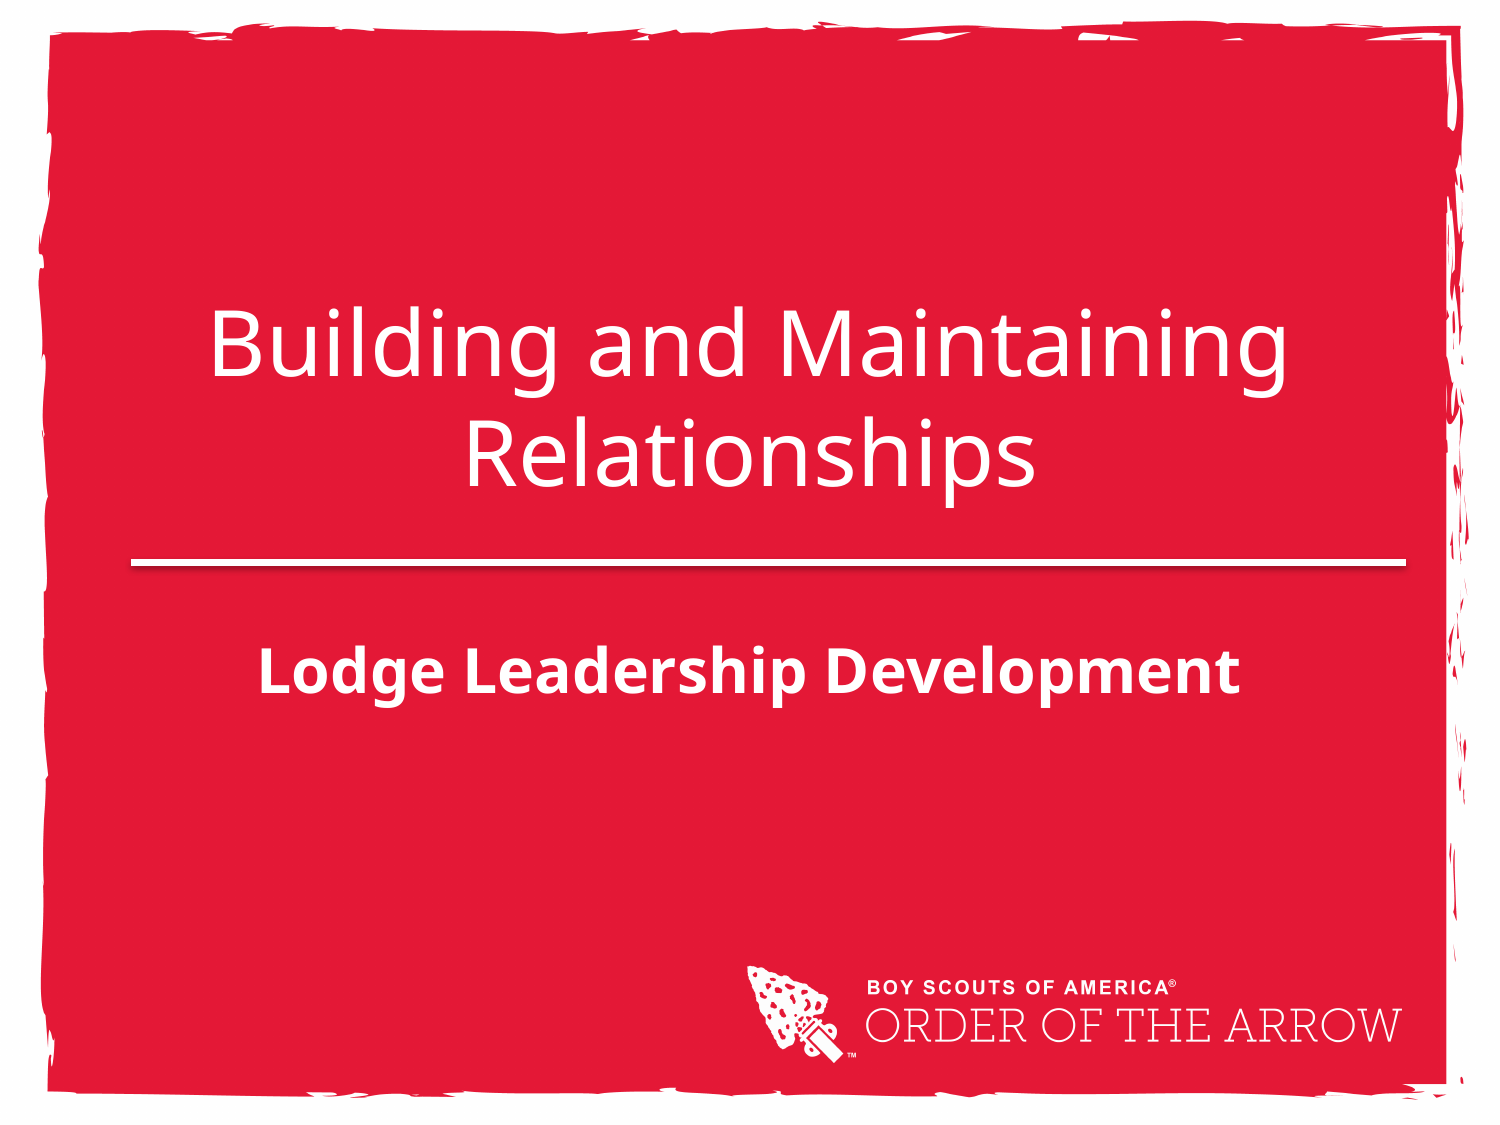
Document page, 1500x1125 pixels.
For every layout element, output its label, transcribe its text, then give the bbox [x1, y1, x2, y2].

picture [0, 0, 1500, 1125]
text_box Building and Maintaining Relationships [112, 274, 1388, 516]
title Lodge Leadership Development [112, 548, 1388, 790]
